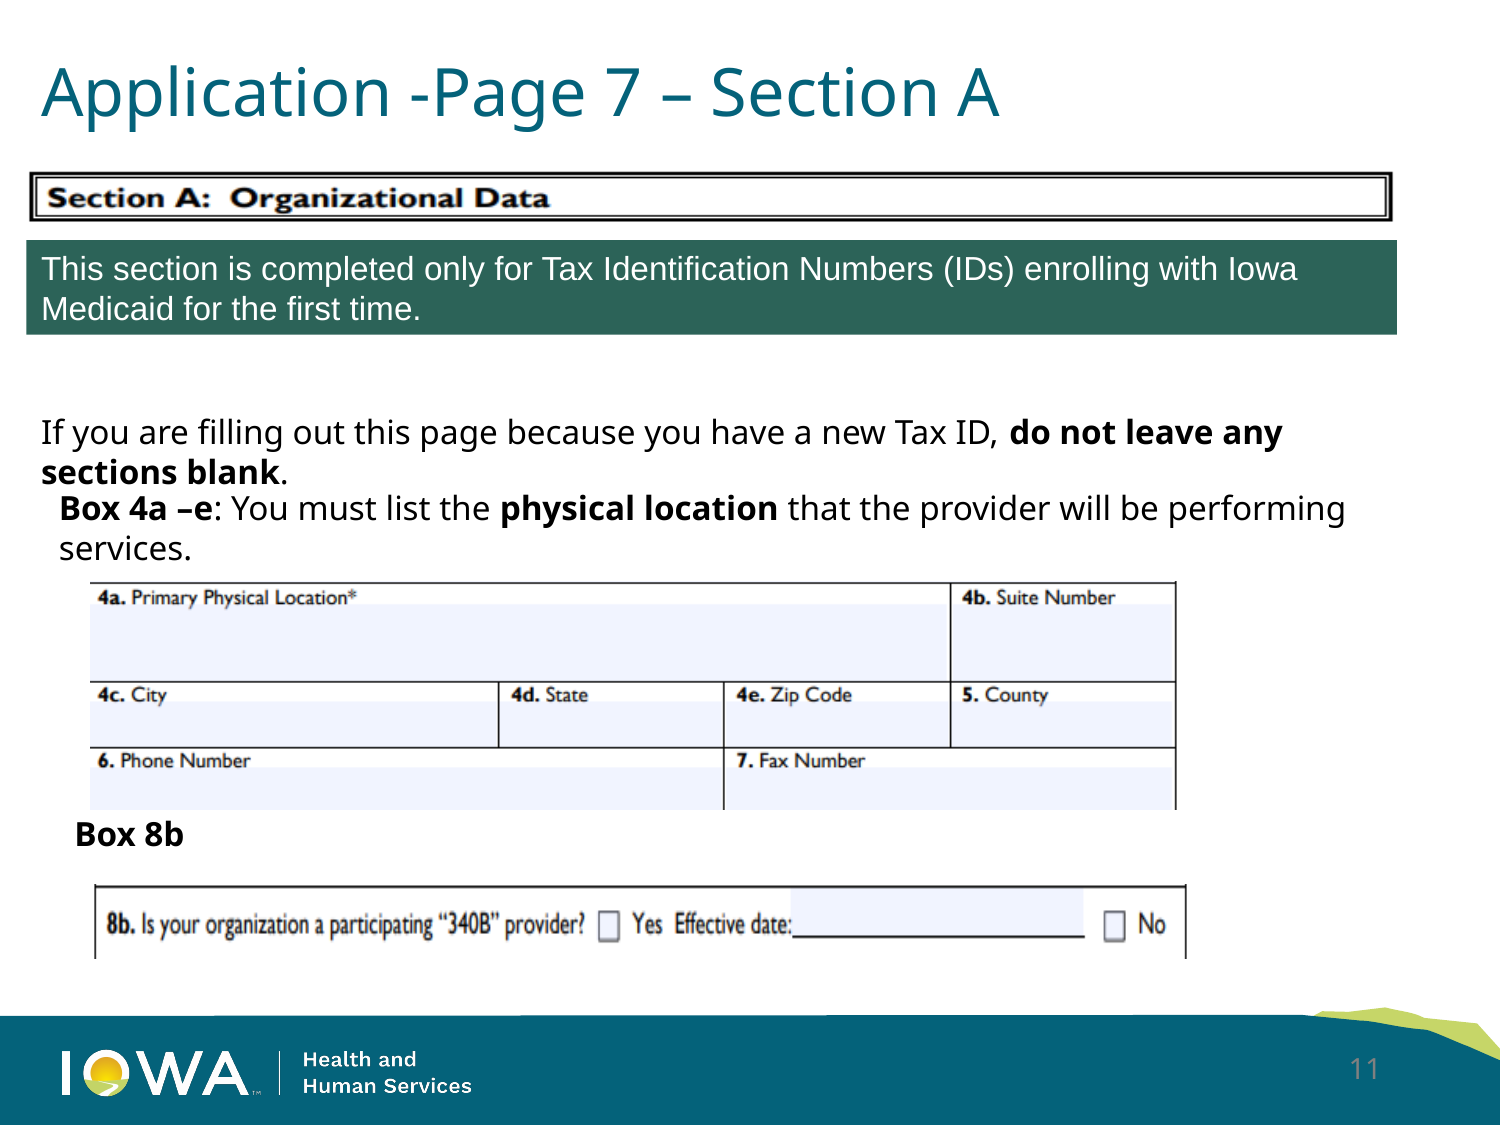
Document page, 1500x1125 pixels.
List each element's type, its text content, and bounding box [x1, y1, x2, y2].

text_box Application -Page 7 – Section A [26, 33, 1295, 158]
picture [305, 1079, 316, 1092]
picture [385, 1080, 395, 1092]
picture [305, 1053, 316, 1066]
picture [334, 1083, 343, 1092]
picture [450, 1083, 459, 1092]
picture [90, 884, 1190, 959]
picture [344, 1083, 349, 1092]
picture [203, 1052, 247, 1094]
text_box If you are filling out this page because you have a new Tax ID, do not leave any sections blank. [26, 363, 1423, 499]
picture [26, 169, 1397, 225]
picture [370, 1083, 375, 1092]
picture [320, 1083, 325, 1092]
text_box This section is completed only for Tax Identification Numbers (IDs) enrolling with Iowa Medicaid for the first time. [26, 240, 1397, 335]
picture [63, 1052, 69, 1094]
picture [355, 1083, 361, 1092]
picture [84, 1050, 129, 1096]
picture [90, 581, 1205, 810]
picture [366, 1056, 370, 1066]
picture [320, 1058, 329, 1065]
picture [137, 1052, 202, 1094]
text_box Box 8b [59, 805, 358, 861]
picture [351, 1053, 357, 1066]
picture [405, 1056, 410, 1064]
slide_number 11 [1059, 1042, 1397, 1103]
picture [397, 1056, 401, 1066]
text_box Box 4a –e: You must list the physical location that the provider will be performing services. [44, 479, 1456, 575]
picture [399, 1083, 408, 1092]
picture [438, 1083, 446, 1092]
